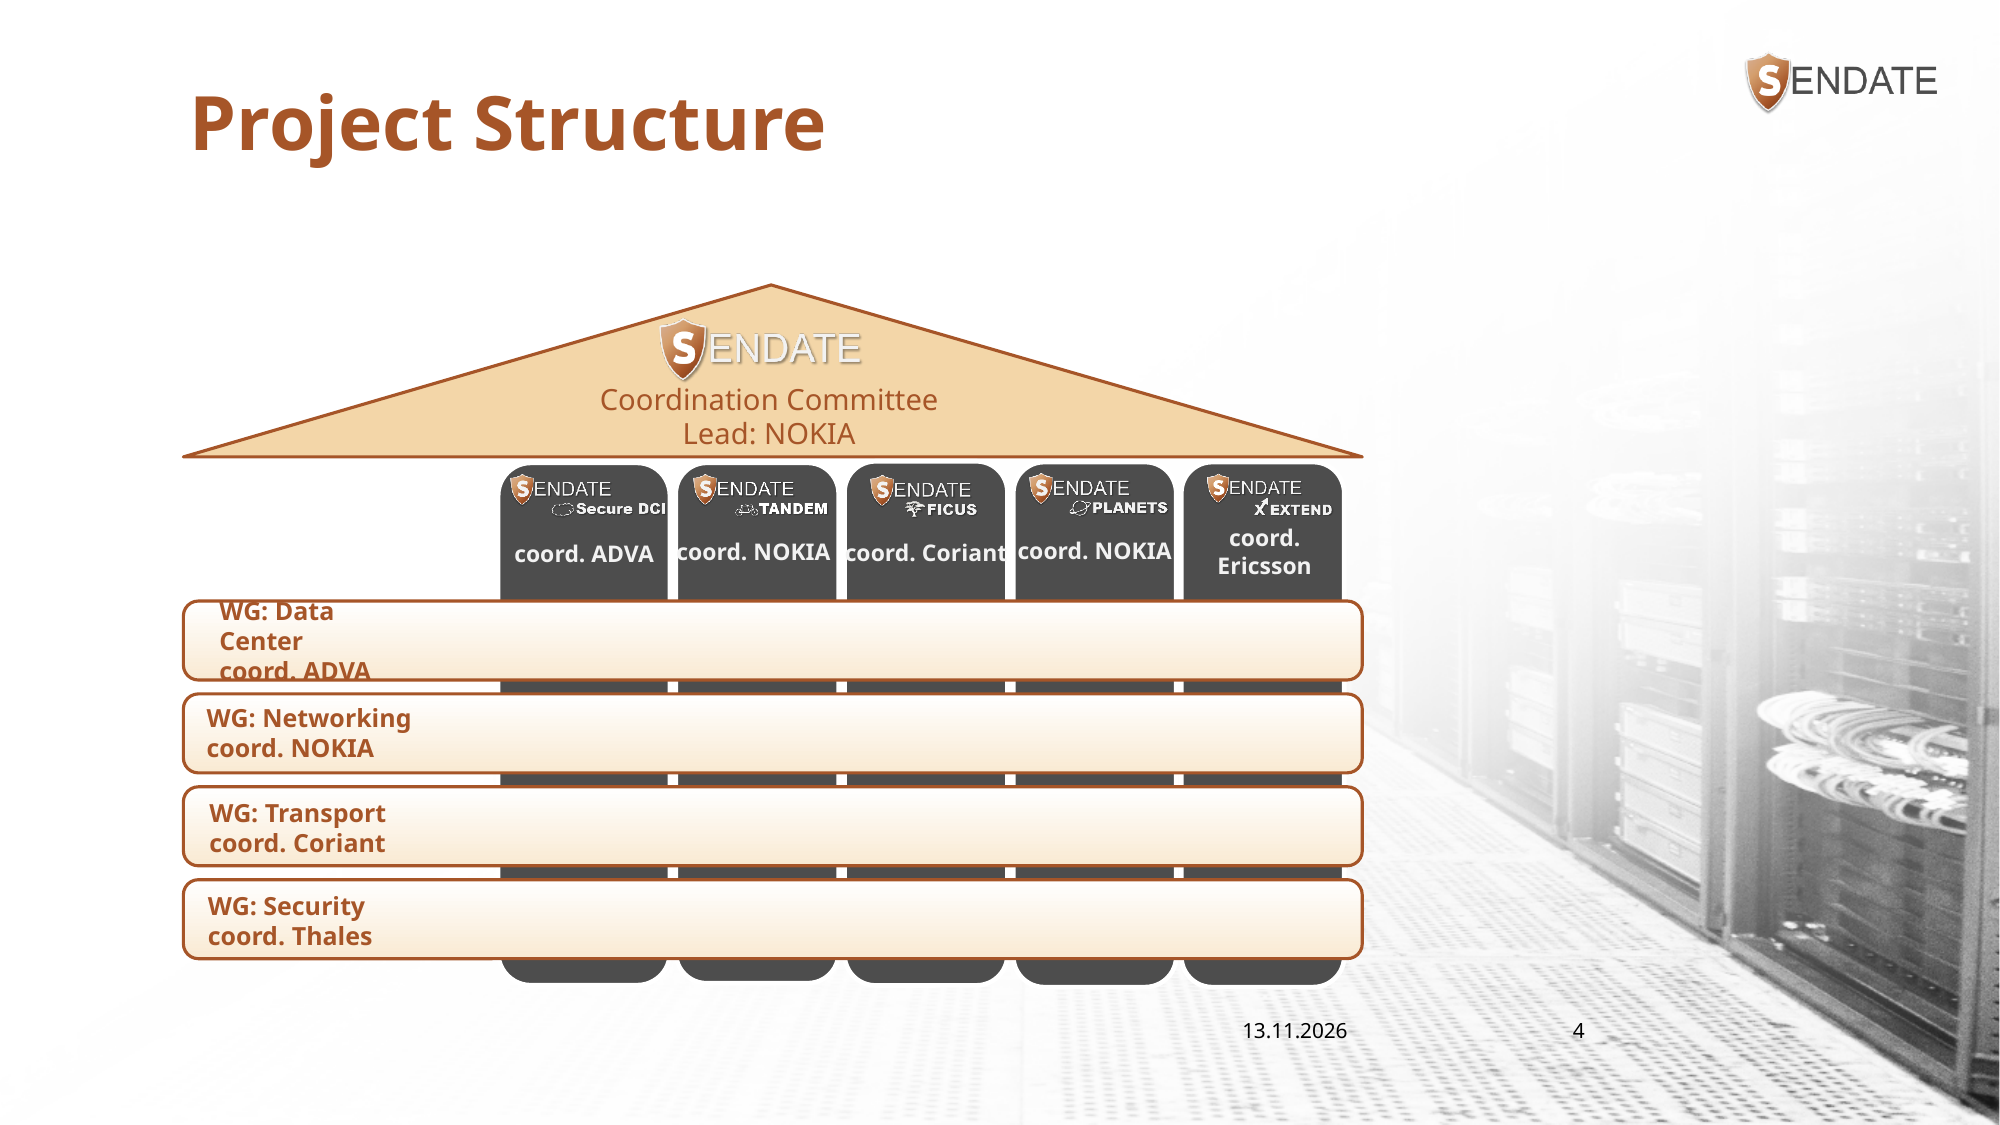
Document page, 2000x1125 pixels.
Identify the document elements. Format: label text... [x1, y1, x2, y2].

picture [0, 0, 2000, 1125]
slide_number 4 [1399, 1009, 1600, 1055]
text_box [183, 284, 1363, 988]
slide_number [1137, 1009, 1363, 1055]
title Project Structure [174, 87, 1600, 263]
